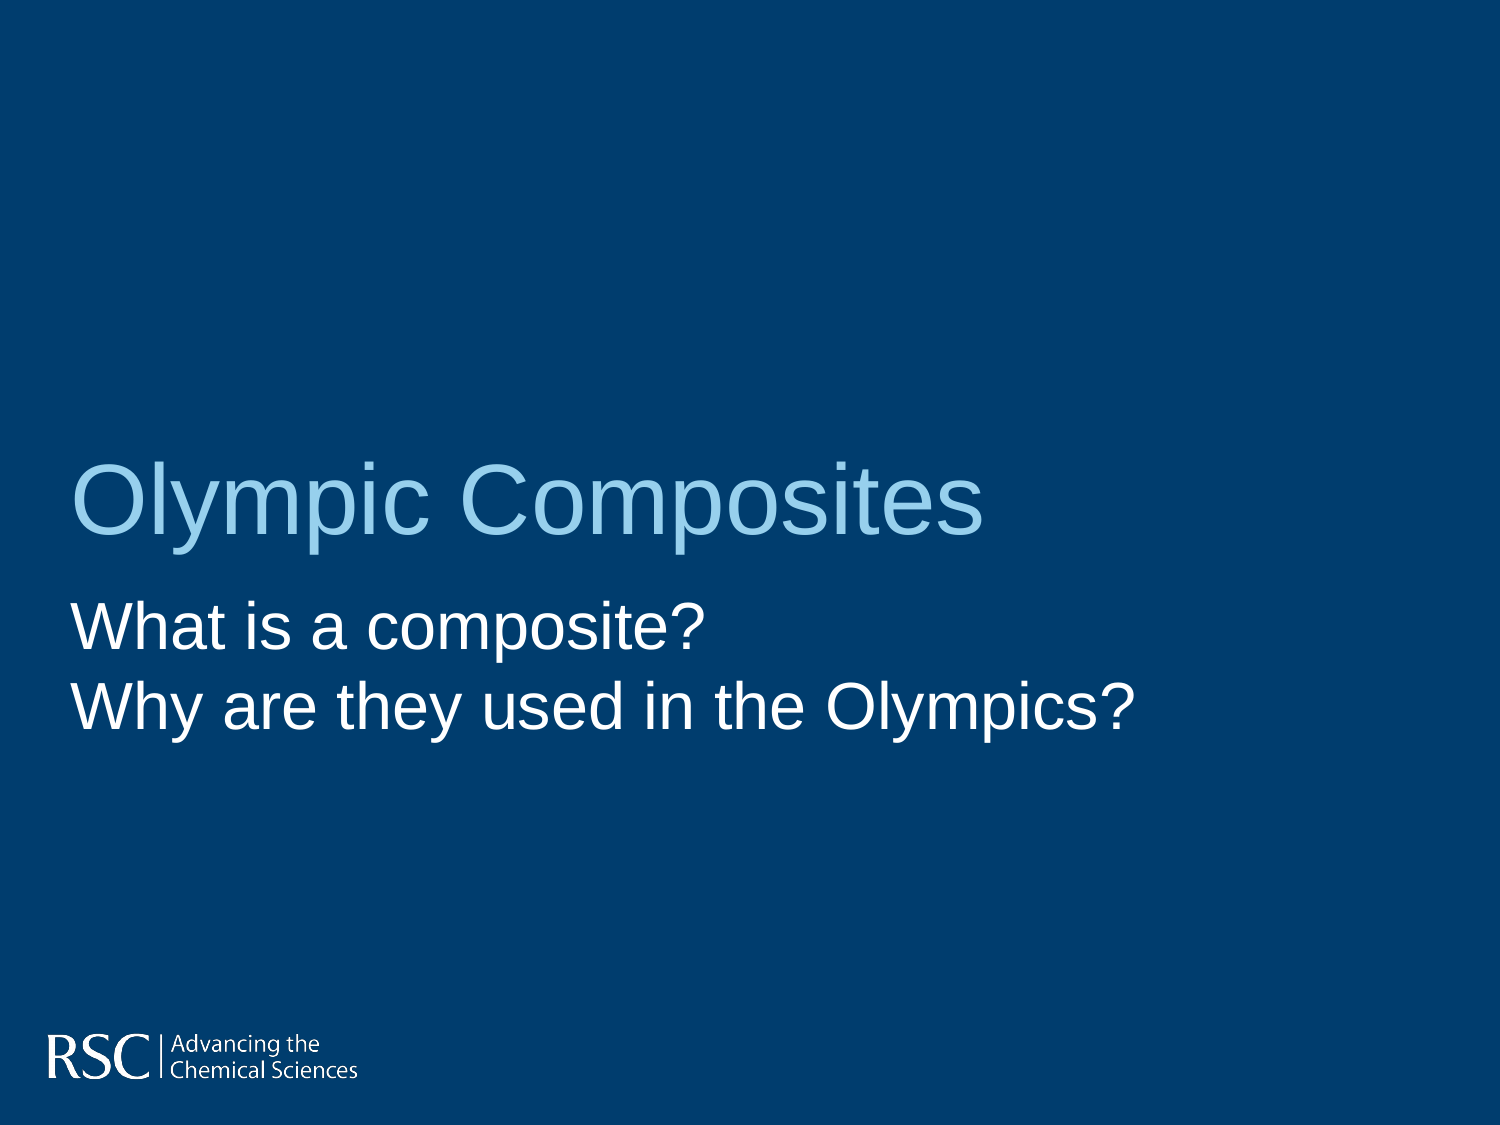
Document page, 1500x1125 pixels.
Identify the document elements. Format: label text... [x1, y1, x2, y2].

title Olympic Composites [55, 374, 1438, 563]
picture [43, 1028, 363, 1083]
subtitle What is a composite? Why are they used in the Olympics? [55, 574, 1438, 863]
